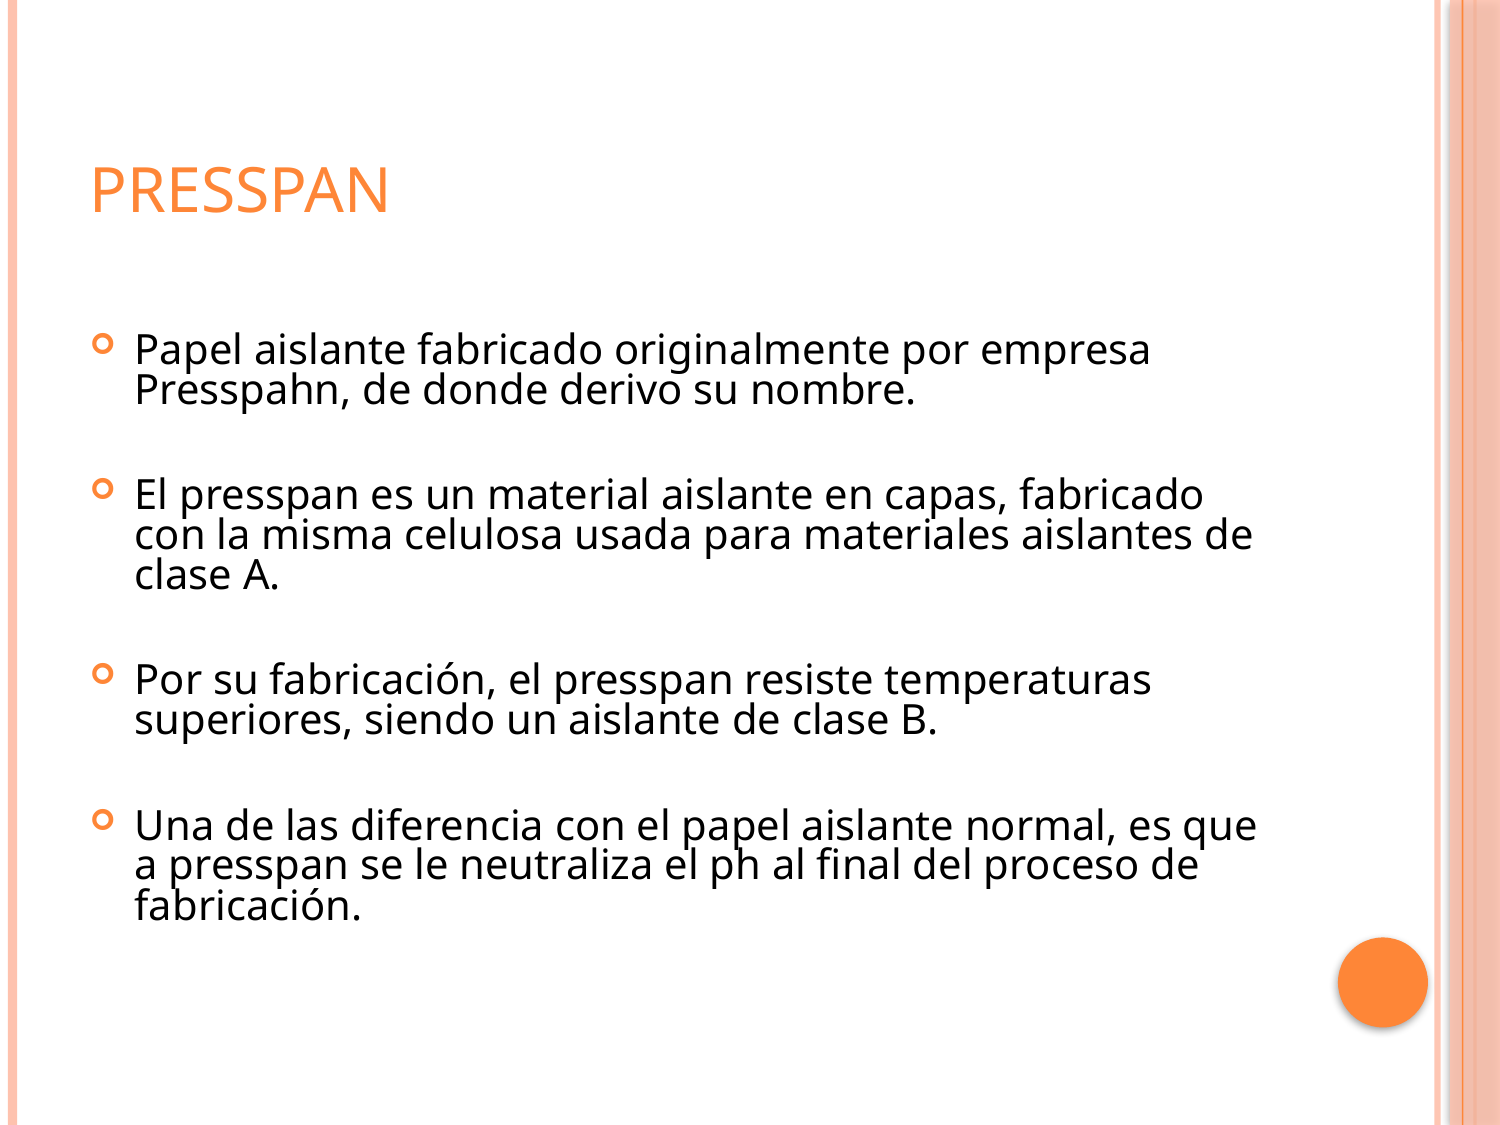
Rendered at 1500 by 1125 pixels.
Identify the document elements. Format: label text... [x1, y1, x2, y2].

list Papel aislante fabricado originalmente por empresa Presspahn, de donde derivo su nombre. El presspan es un material aislante en capas, fabricado con la misma celulosa usada para materiales aislantes de clase A. Por su fabricación, el presspan resiste temperaturas superiores, siendo un aislante de clase B. Una de las diferencia con el papel aislante normal, es que a presspan se le neutraliza el ph al final del proceso de fabricación. [75, 262, 1300, 1062]
title Presspan [75, 45, 1300, 233]
